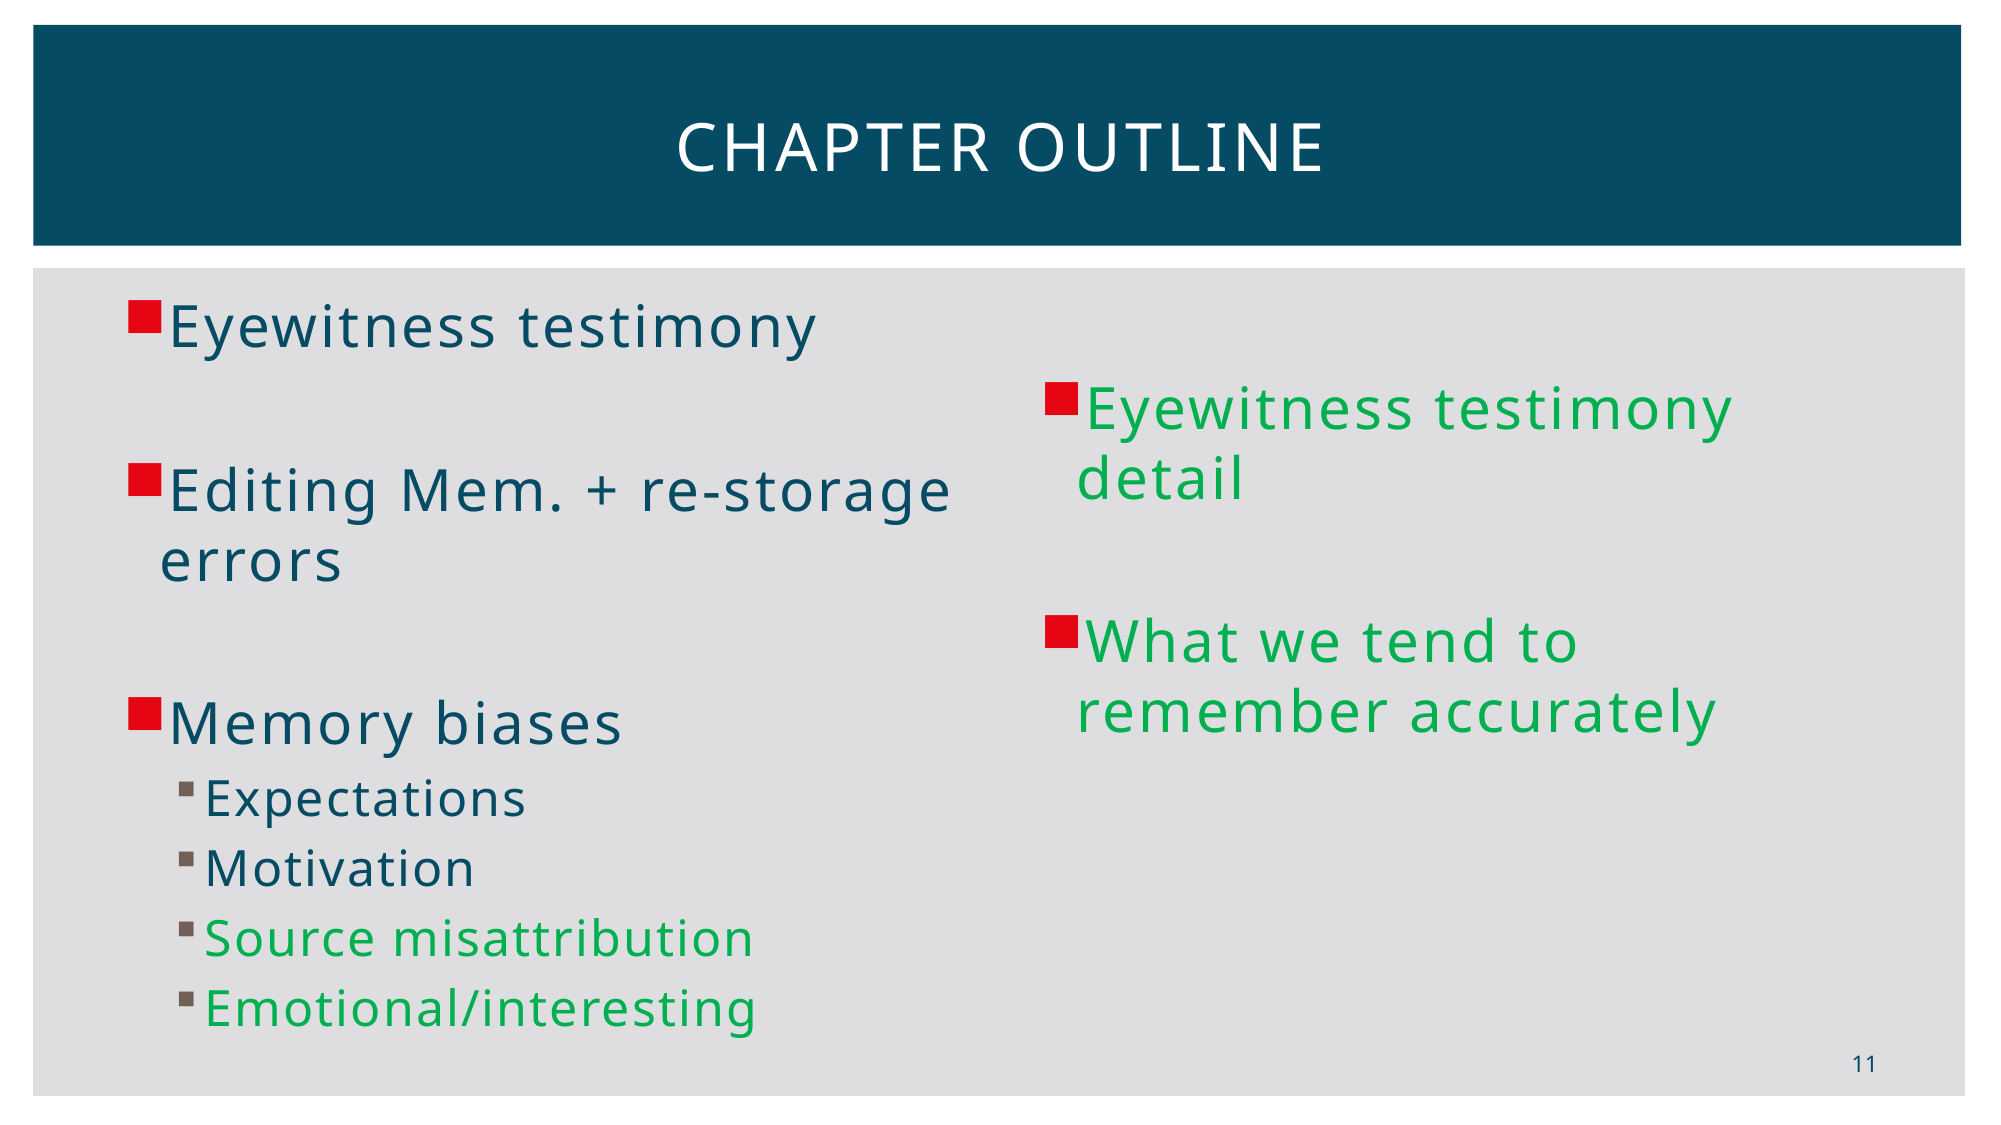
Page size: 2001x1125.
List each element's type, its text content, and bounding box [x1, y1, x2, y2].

slide_number 11 [1800, 1041, 1930, 1089]
list Eyewitness testimony detail What we tend to remember accurately [1016, 281, 1900, 1005]
title Chapter outline [83, 58, 1917, 232]
list Eyewitness testimony Editing Mem. + re-storage errors Memory biases Expectations Motivation Source misattribution Emotional/interesting [99, 281, 984, 1088]
